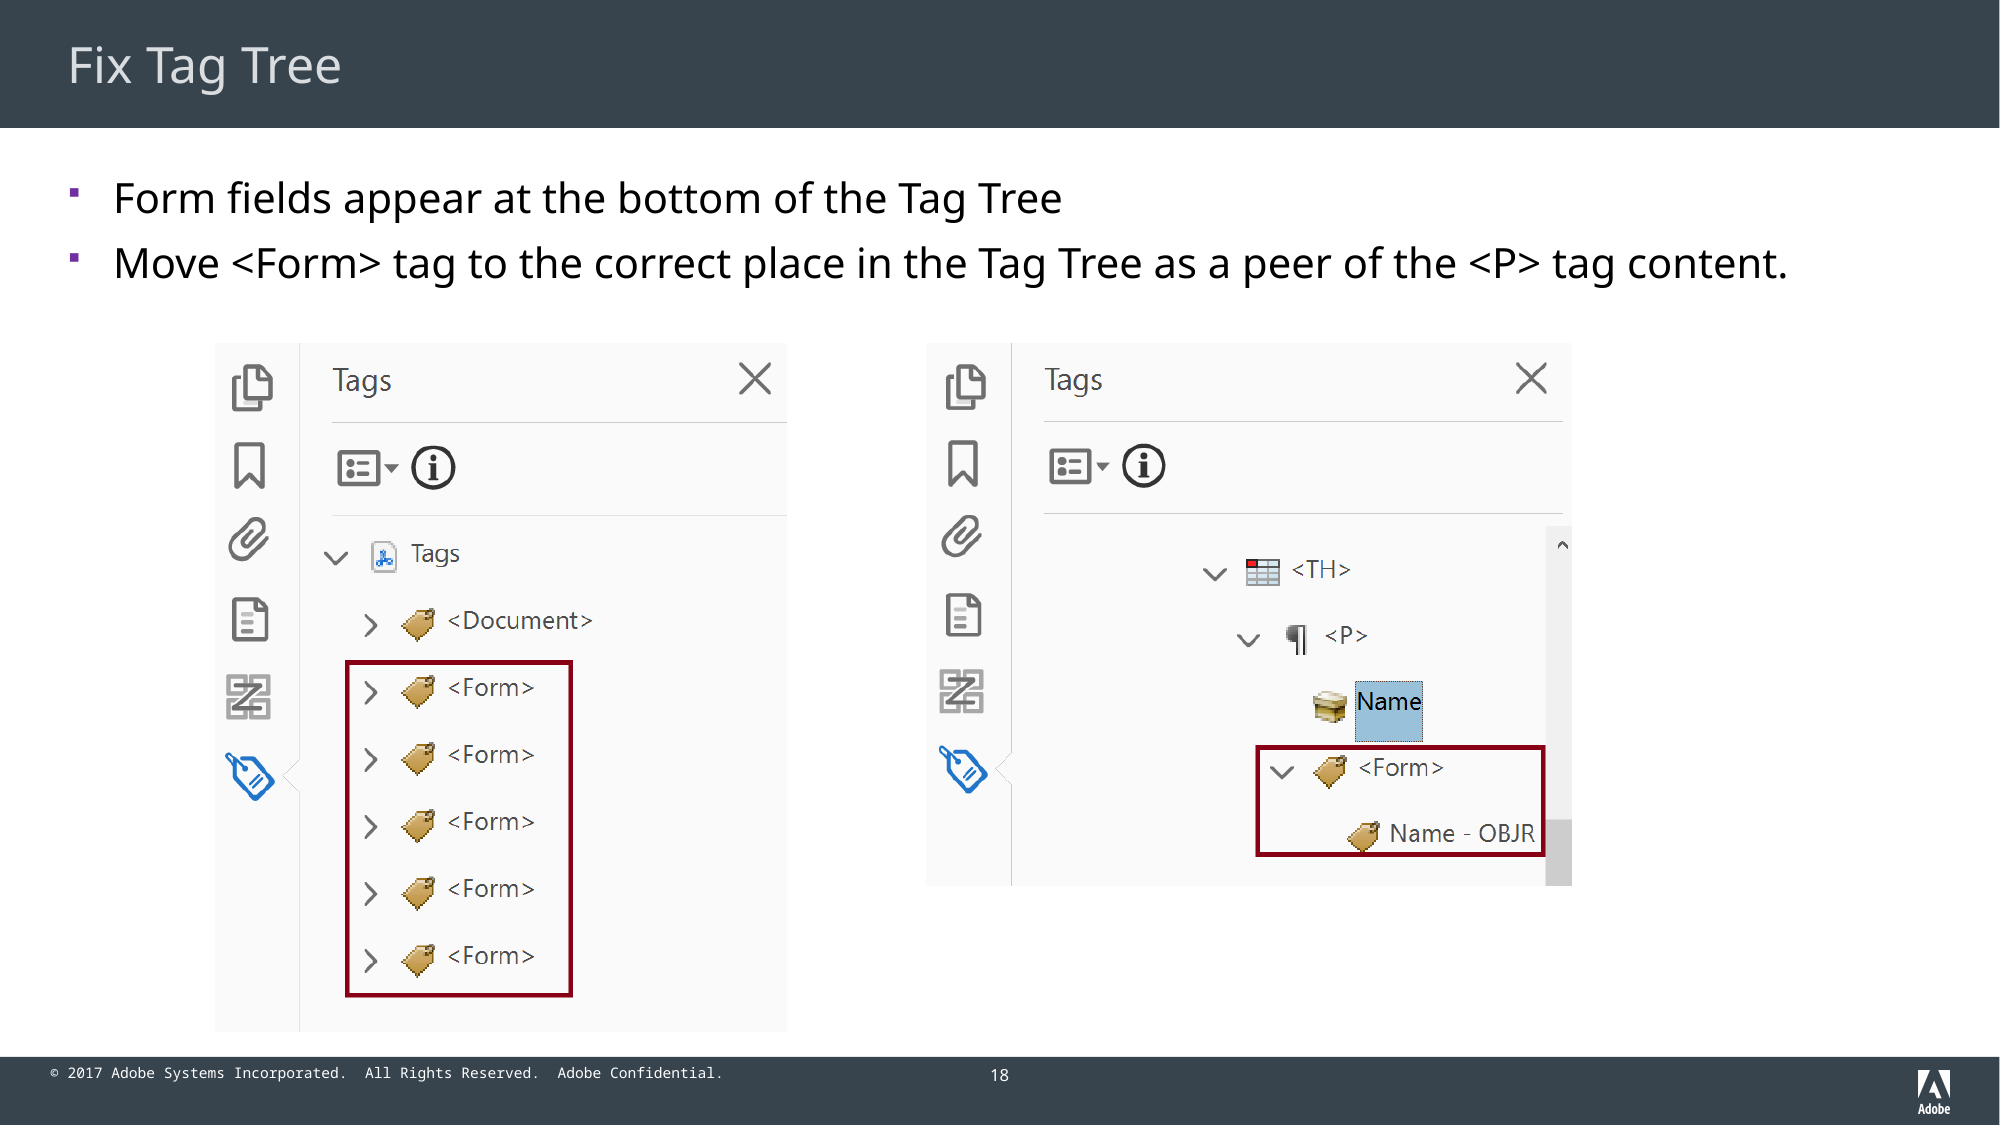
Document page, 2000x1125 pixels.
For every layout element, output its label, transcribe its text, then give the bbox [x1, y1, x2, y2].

list Form fields appear at the bottom of the Tag Tree Move <Form> tag to the correct place in the Tag Tree as a peer of the <P> tag content. [49, 162, 1950, 1013]
picture [214, 343, 787, 1032]
slide_number 18 [916, 1062, 1083, 1091]
picture [1918, 1070, 1950, 1114]
title Fix Tag Tree [49, 30, 1950, 98]
picture [926, 343, 1572, 886]
